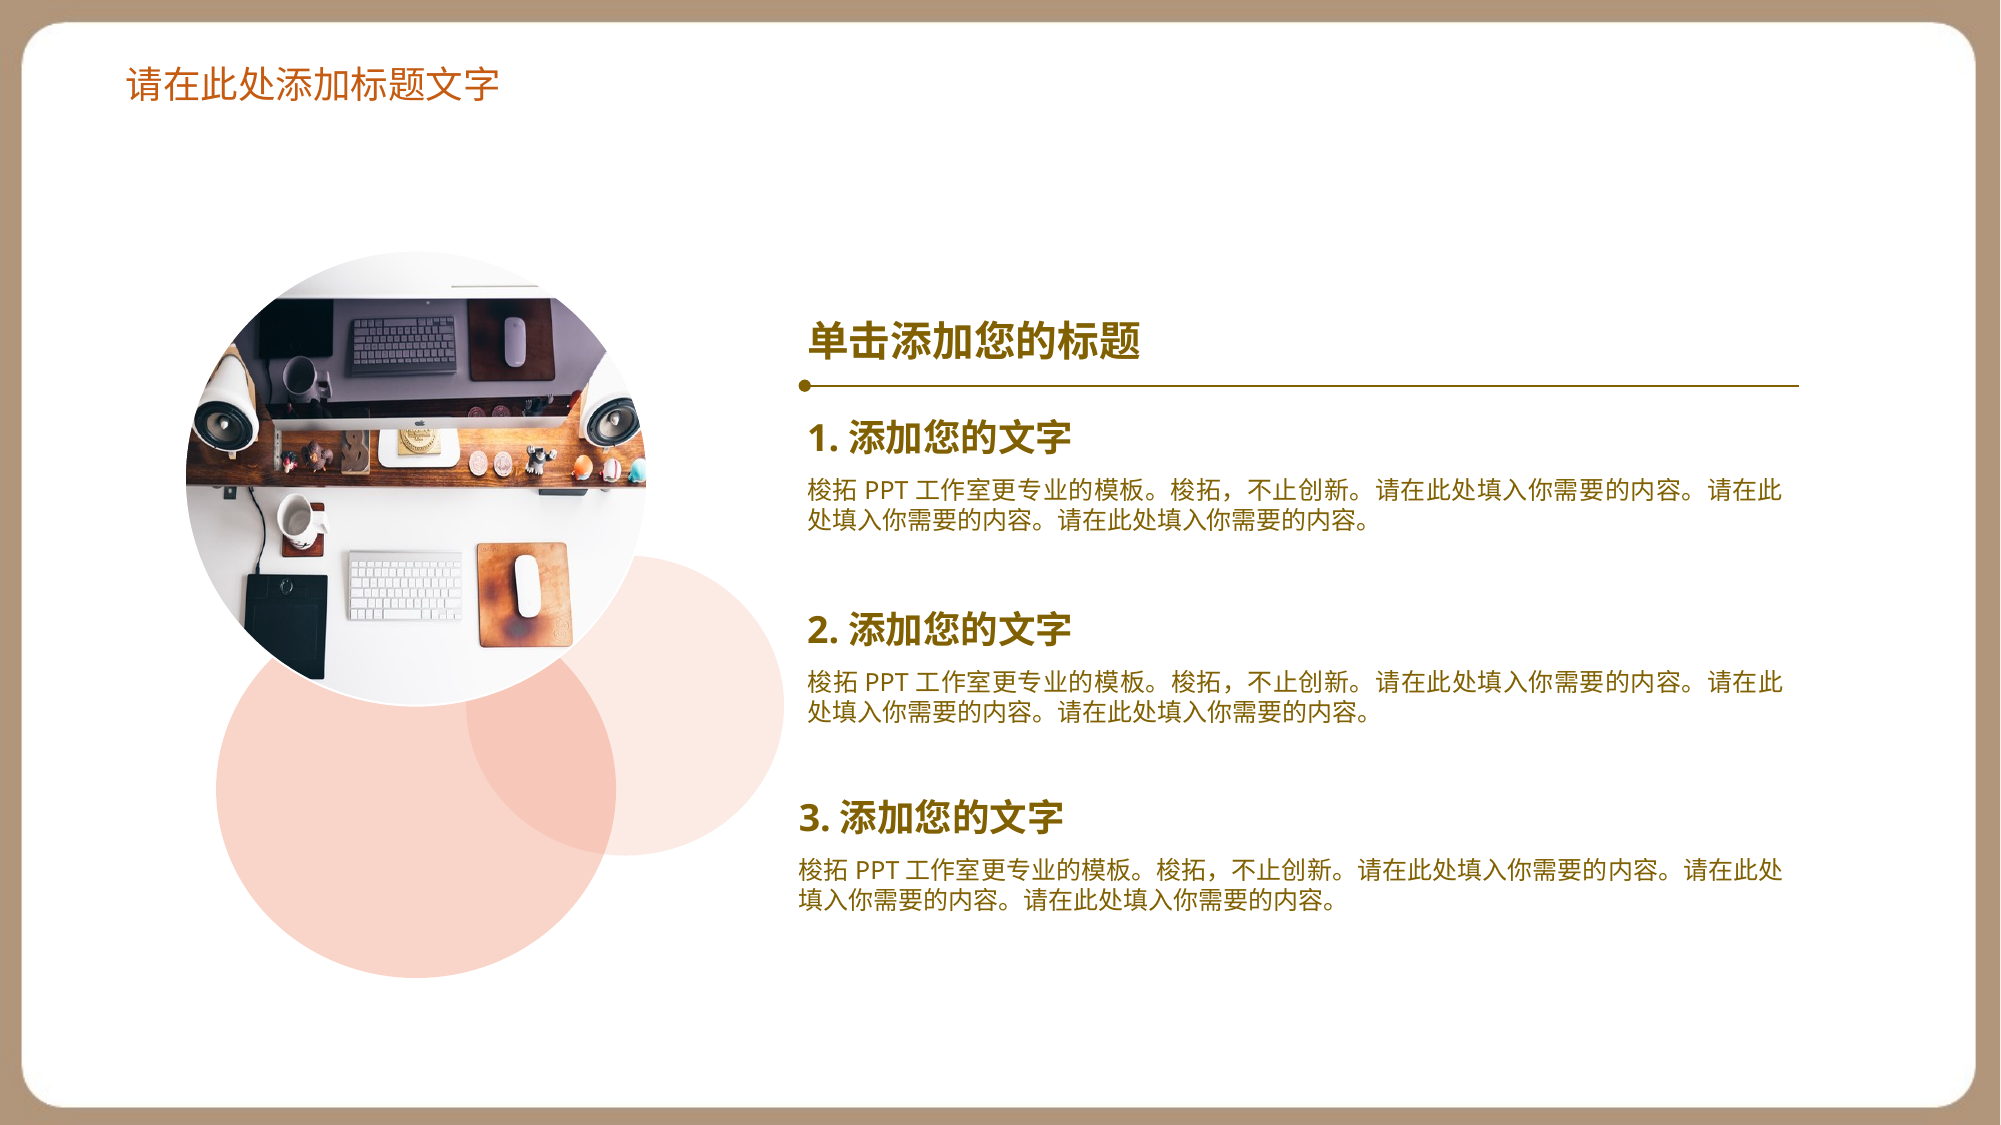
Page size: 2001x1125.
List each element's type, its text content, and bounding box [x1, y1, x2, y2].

text_box [183, 249, 649, 707]
text_box 请在此处添加标题文字 [96, 53, 531, 114]
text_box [792, 406, 1800, 544]
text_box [792, 598, 1800, 735]
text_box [783, 786, 1800, 923]
picture [0, 0, 2001, 1125]
text_box 单击添加您的标题 [792, 307, 1226, 373]
text_box [465, 554, 786, 857]
text_box [215, 657, 605, 980]
